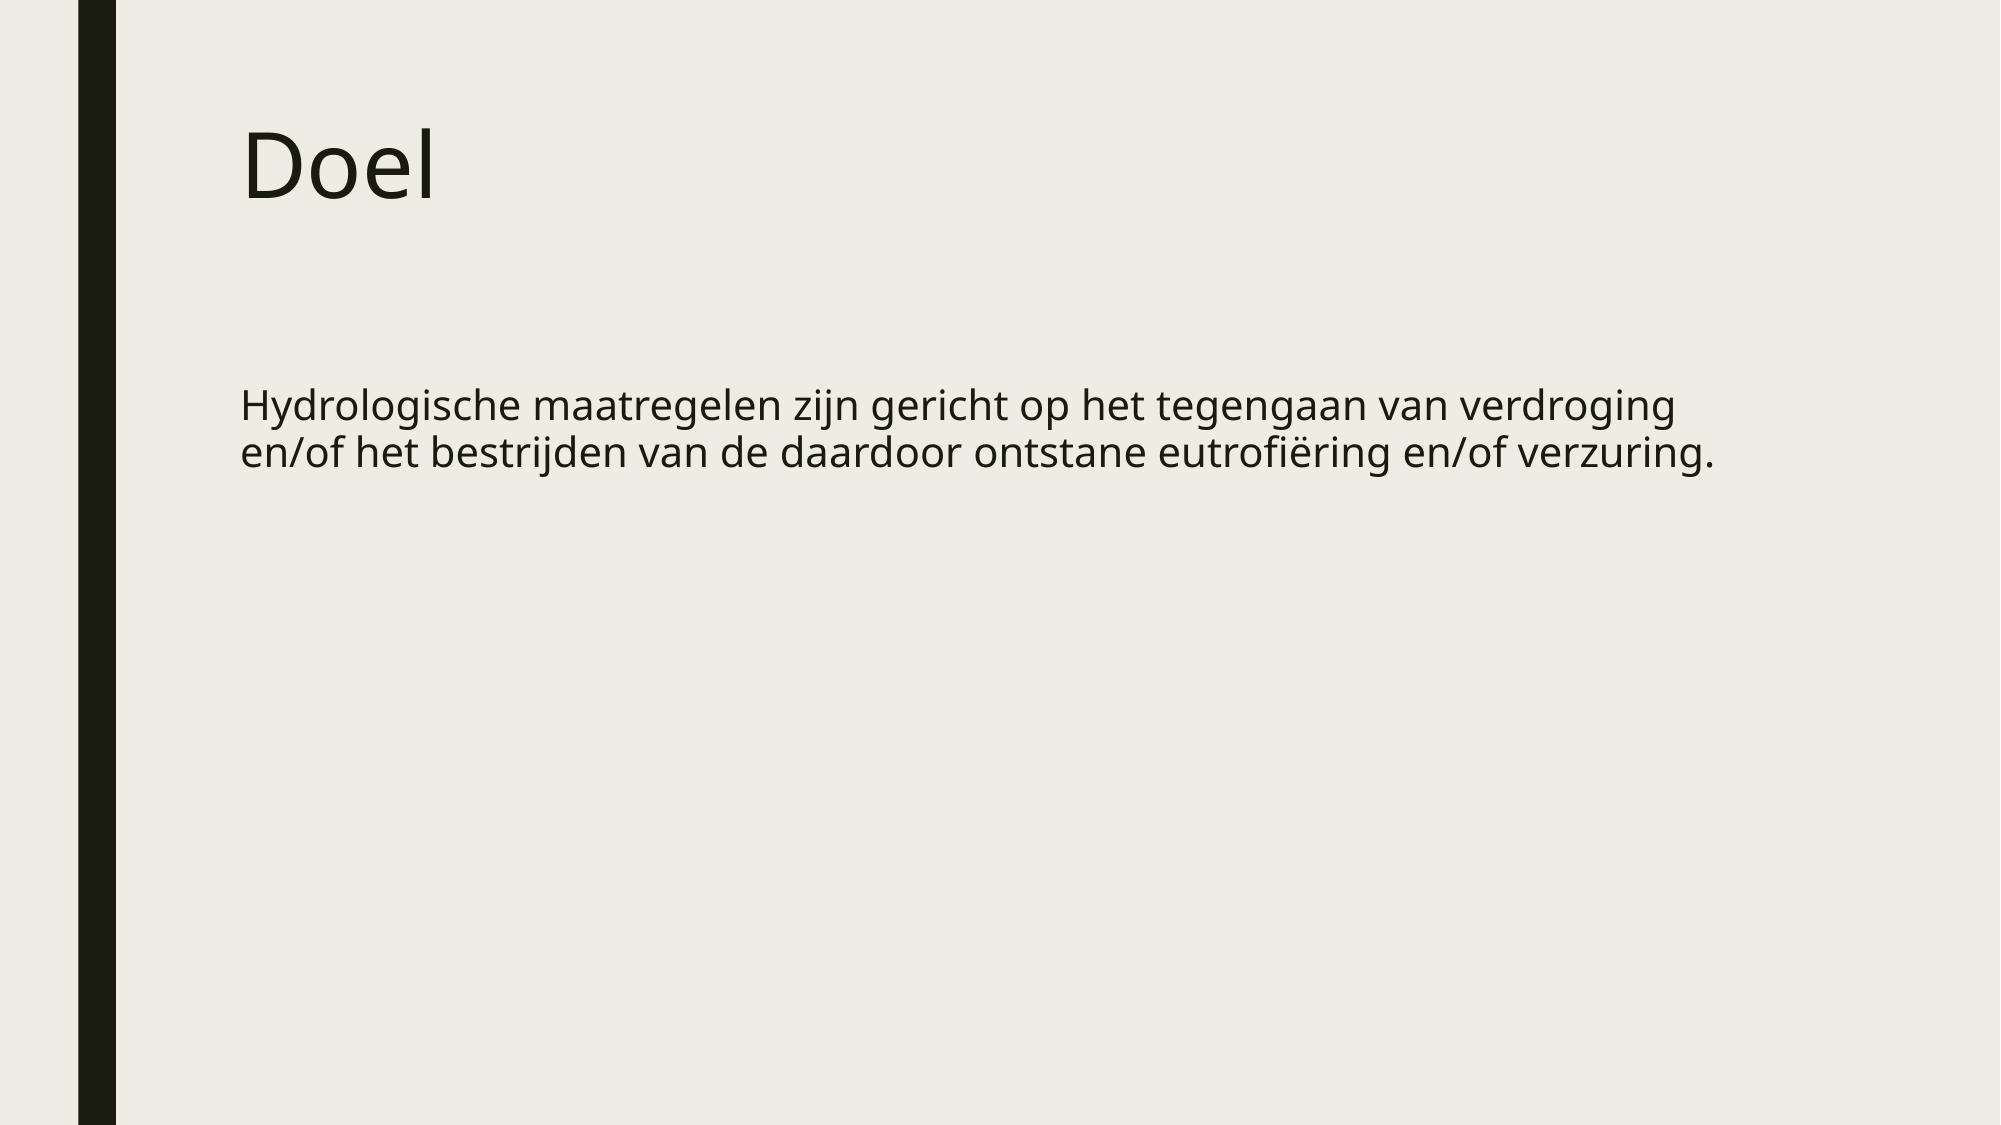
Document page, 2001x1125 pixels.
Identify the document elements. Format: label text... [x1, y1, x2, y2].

title Doel [225, 112, 1800, 357]
list Hydrologische maatregelen zijn gericht op het tegengaan van verdroging en/of het bestrijden van de daardoor ontstane eutrofiëring en/of verzuring. [225, 375, 1800, 963]
